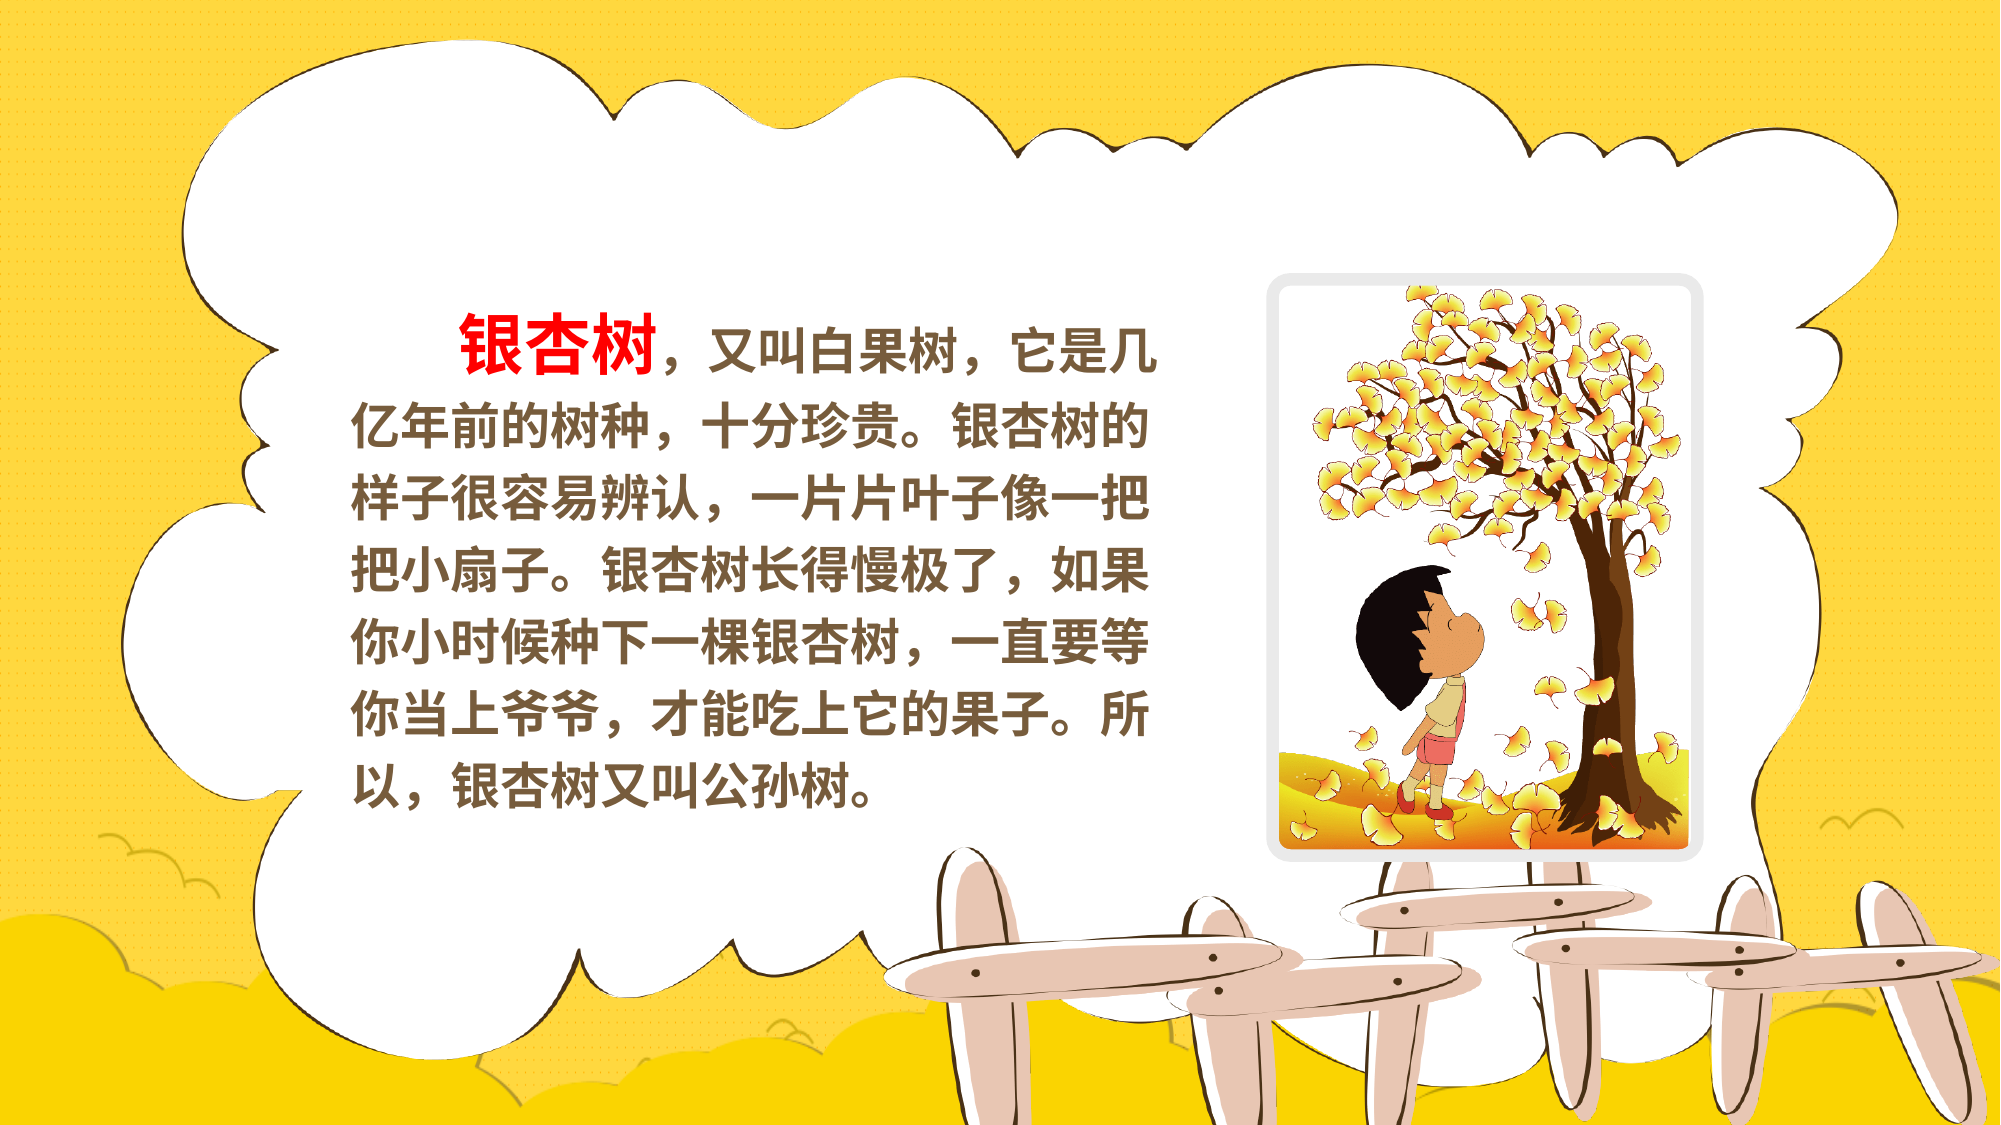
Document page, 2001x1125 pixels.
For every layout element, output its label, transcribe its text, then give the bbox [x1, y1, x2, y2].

text_box 银杏树，又叫白果树，它是几亿年前的树种，十分珍贵。银杏树的样子很容易辨认，一片片叶子像一把把小扇子。银杏树长得慢极了，如果你小时候种下一棵银杏树，一直要等你当上爷爷，才能吃上它的果子。所以，银杏树又叫公孙树。 [335, 279, 1208, 822]
picture [0, 0, 2000, 1125]
